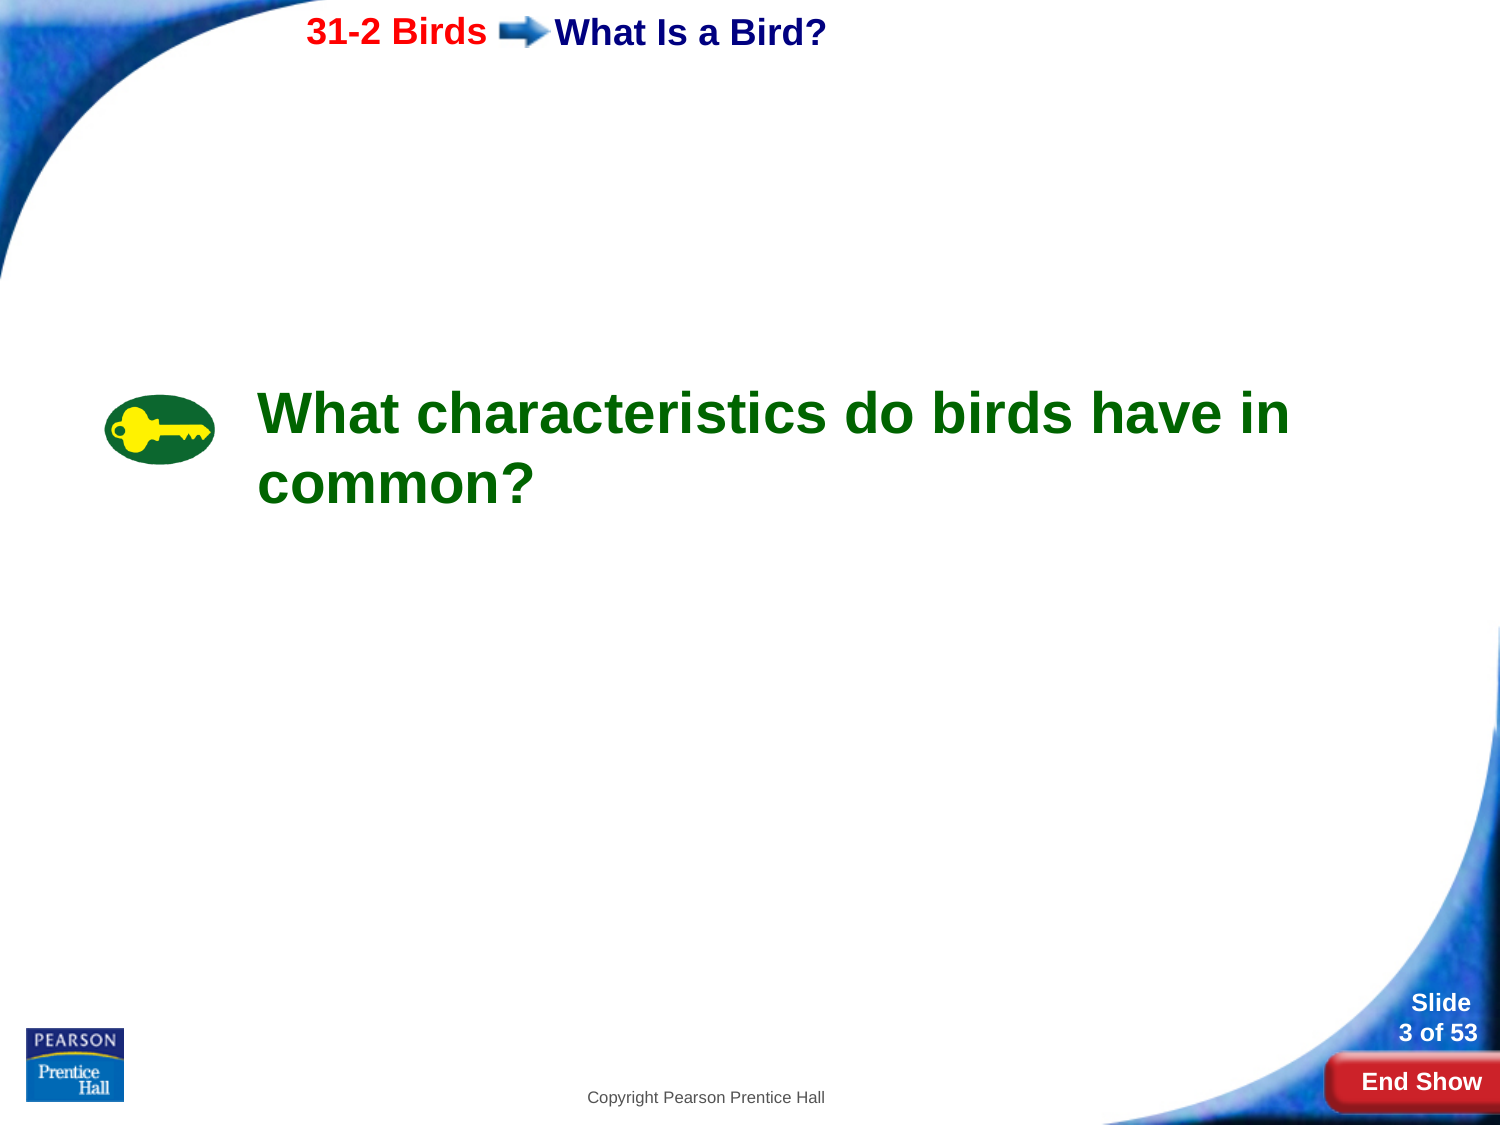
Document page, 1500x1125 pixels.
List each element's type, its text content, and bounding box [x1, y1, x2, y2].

list What characteristics do birds have in common? [44, 179, 1500, 938]
picture [0, 0, 1500, 1125]
title What Is a Bird? [539, 0, 1209, 76]
footer Copyright Pearson Prentice Hall [468, 1078, 945, 1105]
